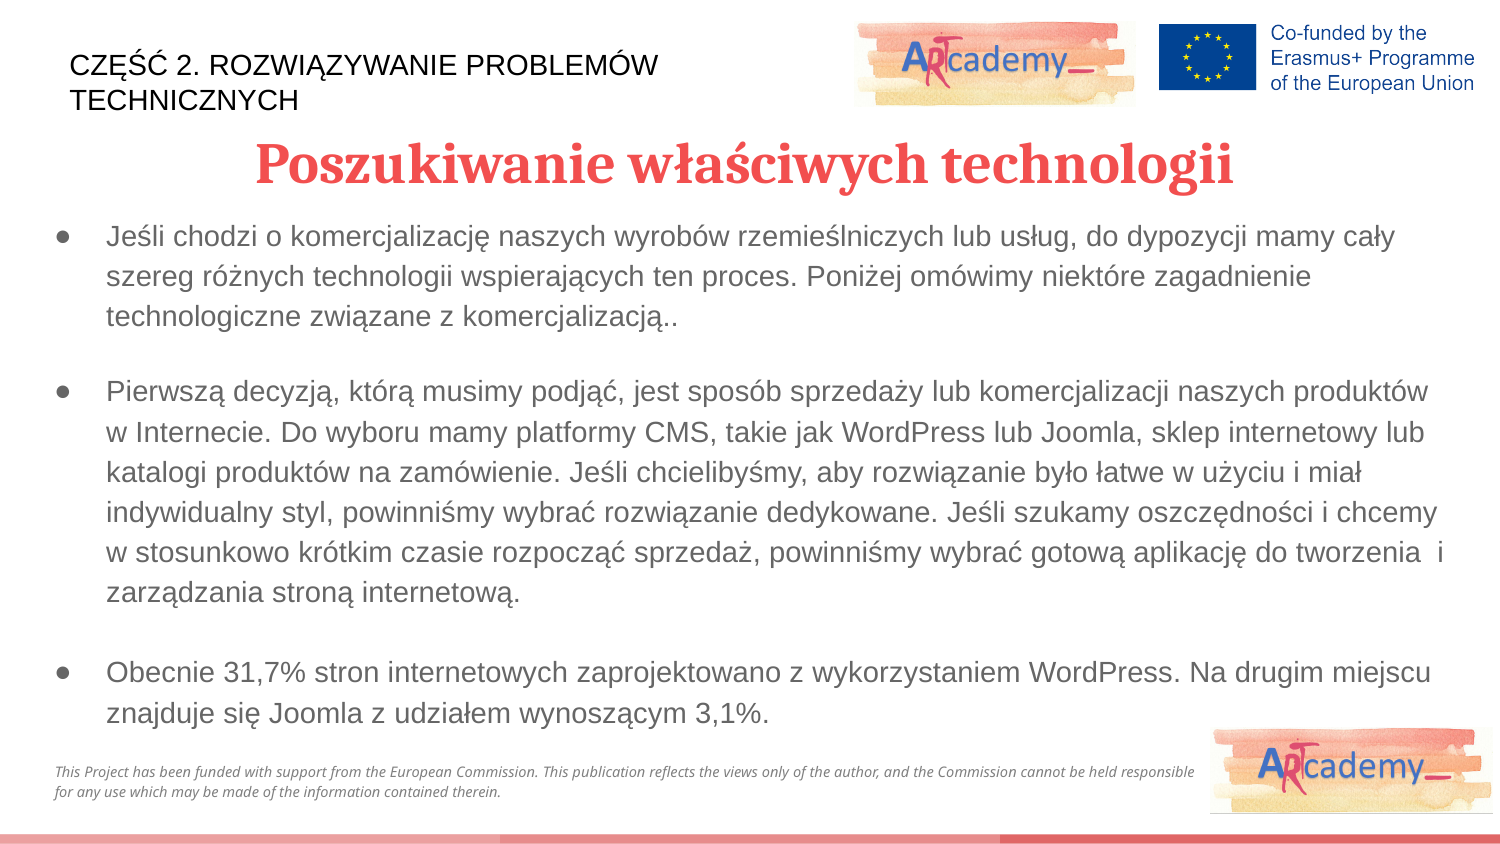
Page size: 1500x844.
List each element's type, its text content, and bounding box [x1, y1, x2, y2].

title Poszukiwanie właściwych technologii [143, 3, 1346, 197]
text_box CZĘŚĆ 2. ROZWIĄZYWANIE PROBLEMÓW TECHNICZNYCH [54, 39, 706, 124]
text_box This Project has been funded with support from the European Commission. This publication reflects the views only of the author, and the Commission cannot be held responsible for any use which may be made of the information contained therein. [39, 754, 1205, 799]
picture [1210, 709, 1493, 844]
picture [1158, 24, 1474, 94]
picture [854, 2, 1137, 138]
list Jeśli chodzi o komercjalizację naszych wyrobów rzemieślniczych lub usług, do dypozycji mamy cały szereg różnych technologii wspierających ten proces. Poniżej omówimy niektóre zagadnienie technologiczne związane z komercjalizacją.. Pierwszą decyzją, którą musimy podjąć, jest sposób sprzedaży lub komercjalizacji naszych produktów w Internecie. Do wyboru mamy platformy CMS, takie jak WordPress lub Joomla, sklep internetowy lub katalogi produktów na zamówienie. Jeśli chcielibyśmy, aby rozwiązanie było łatwe w użyciu i miał indywidualny styl, powinniśmy wybrać rozwiązanie dedykowane. Jeśli szukamy oszczędności i chcemy w stosunkowo krótkim czasie rozpocząć sprzedaż, powinniśmy wybrać gotową aplikację do tworzenia i zarządzania stroną internetową. Obecnie 31,7% stron internetowych zaprojektowano z wykorzystaniem WordPress. Na drugim miejscu znajduje się Joomla z udziałem wynoszącym 3,1%. [16, 197, 1474, 483]
